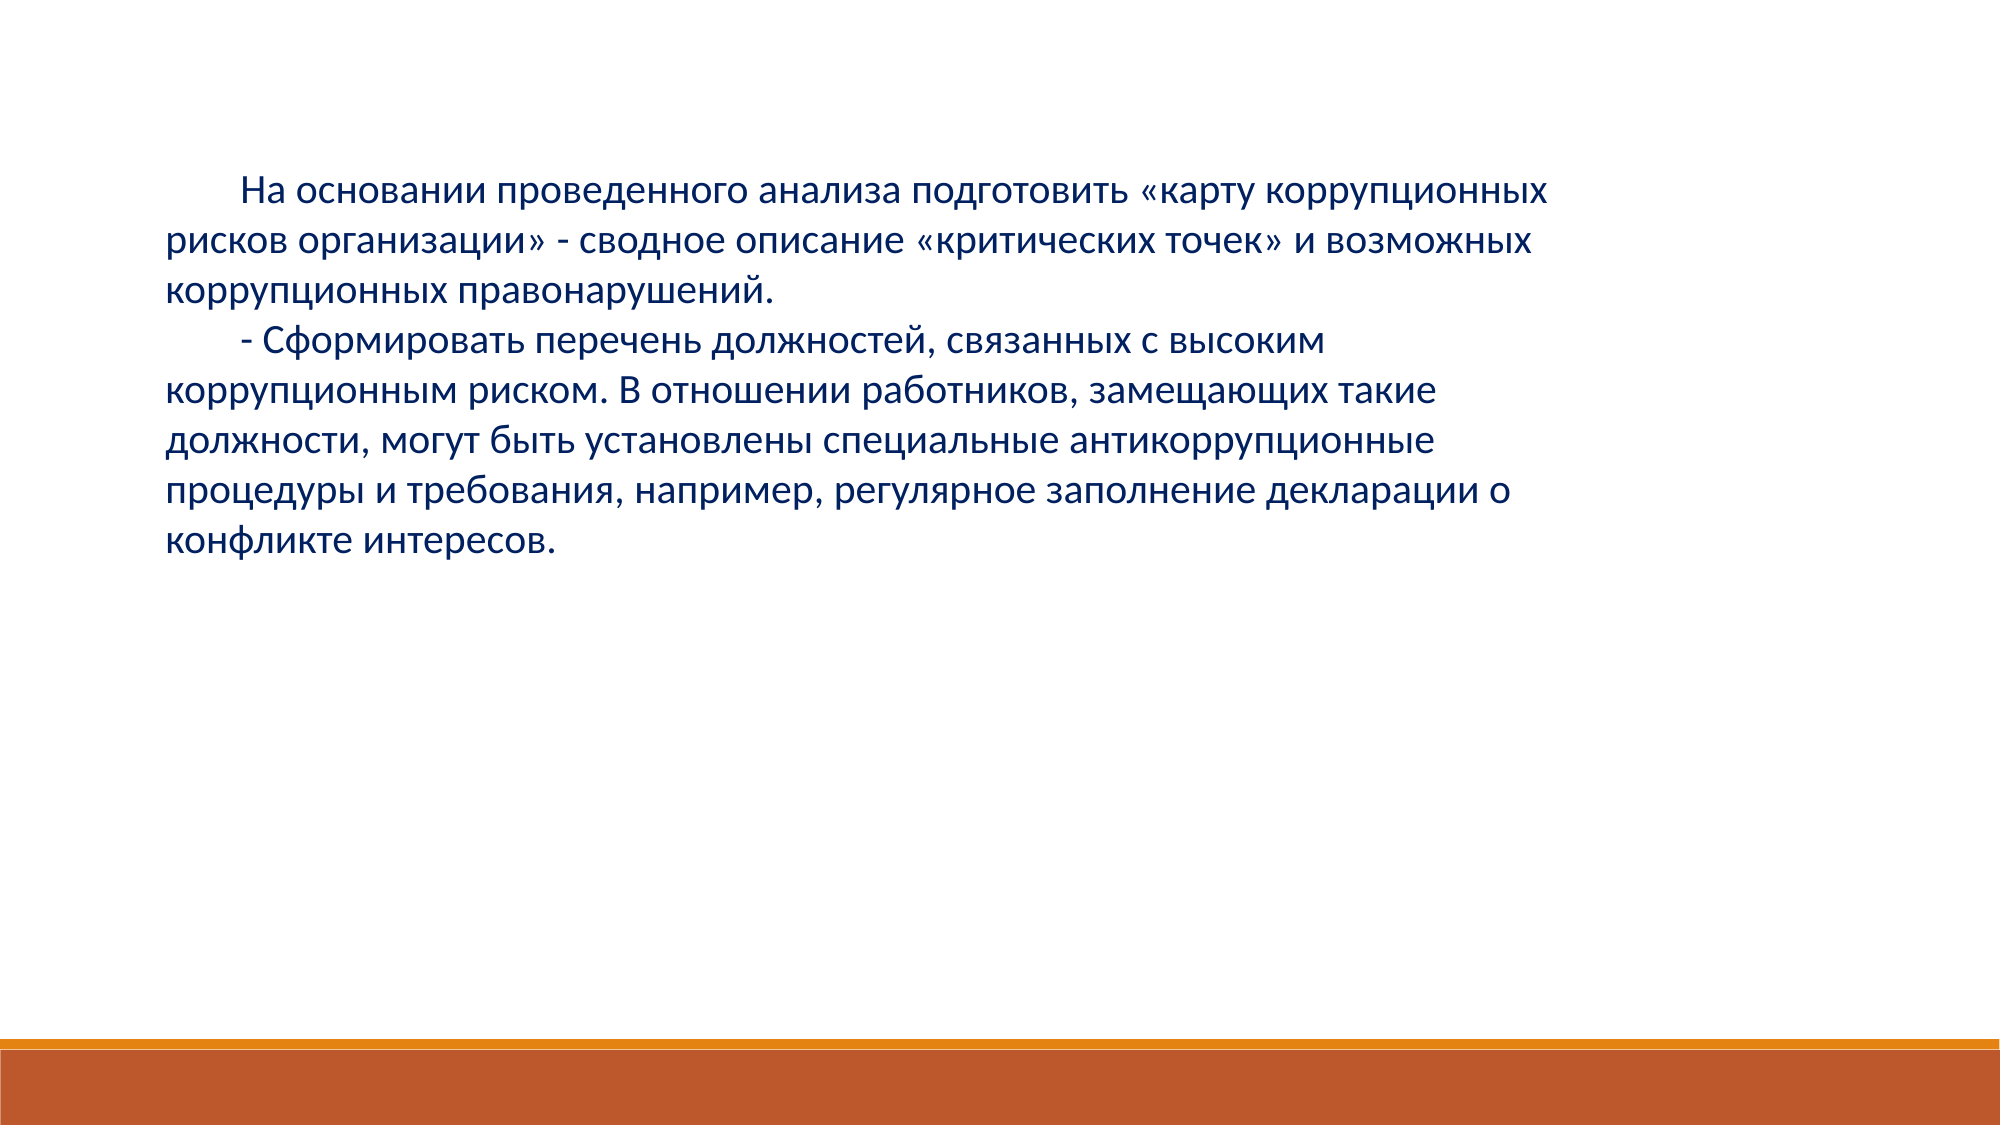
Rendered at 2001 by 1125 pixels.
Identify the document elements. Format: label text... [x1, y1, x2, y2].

text_box На основании проведенного анализа подготовить «карту коррупционных рисков организации» - сводное описание «критических точек» и возможных коррупционных правонарушений. - Сформировать перечень должностей, связанных с высоким коррупционным риском. В отношении работников, замещающих такие должности, могут быть установлены специальные антикоррупционные процедуры и требования, например, регулярное заполнение декларации о конфликте интересов. [150, 154, 1591, 570]
